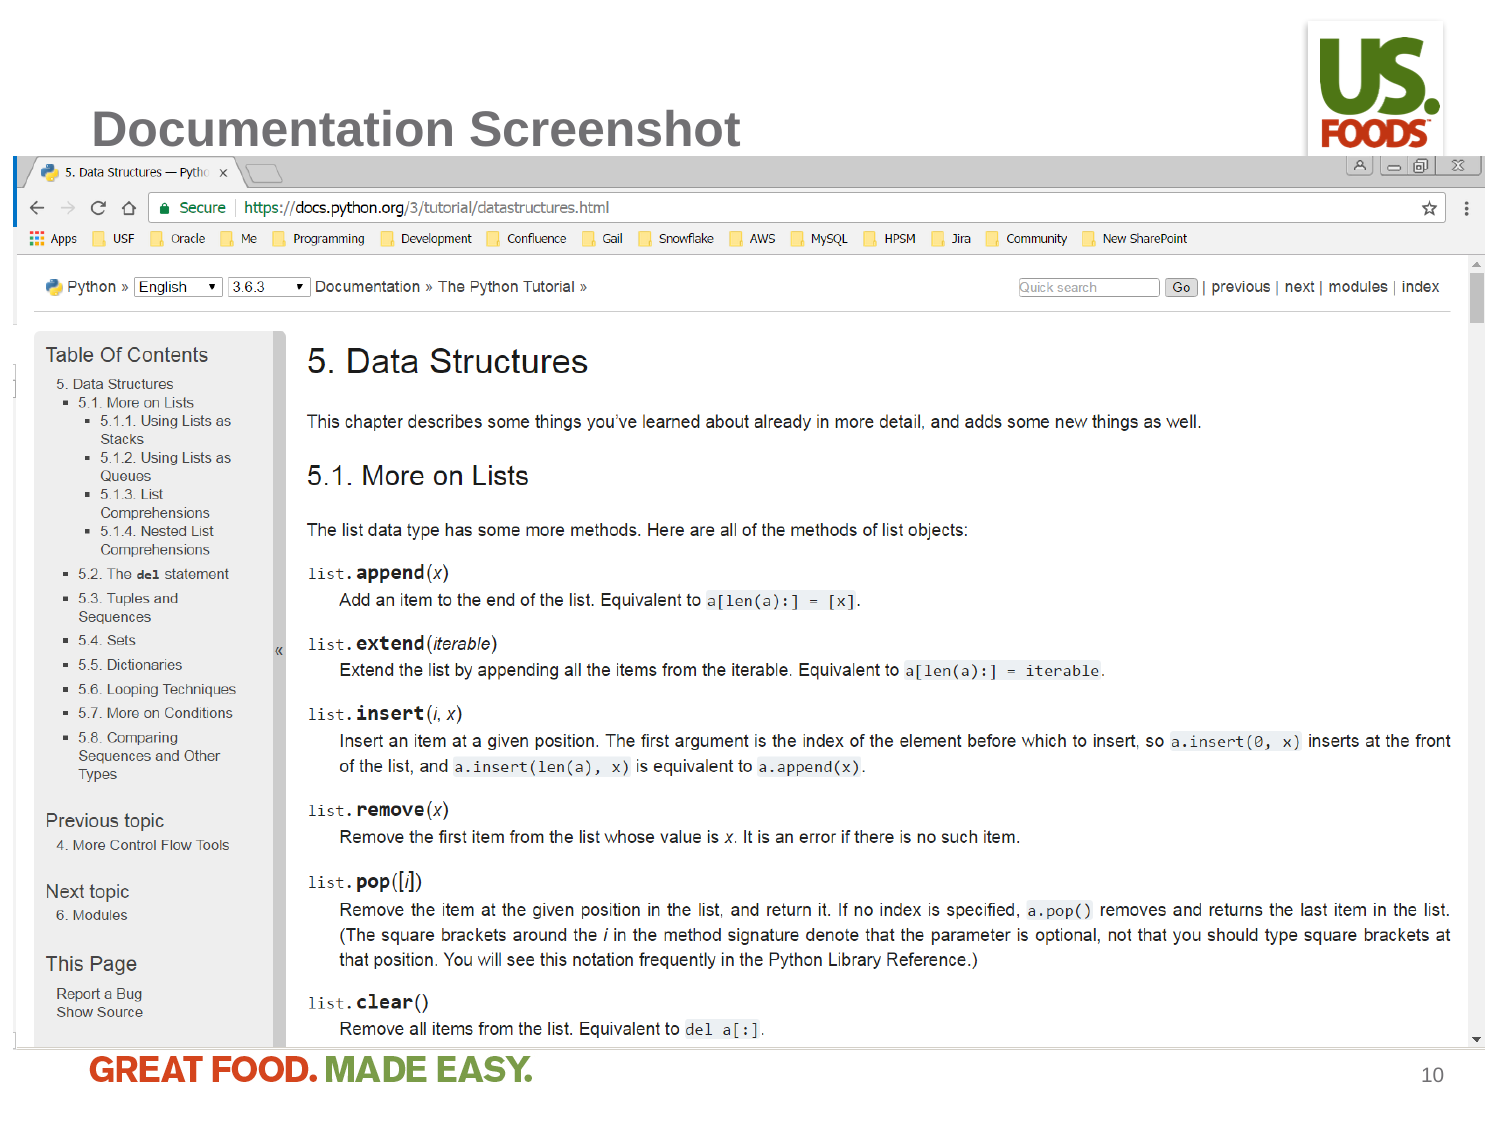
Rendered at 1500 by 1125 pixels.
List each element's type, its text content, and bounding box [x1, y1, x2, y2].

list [12, 156, 1486, 1051]
picture [66, 1051, 557, 1117]
title Documentation Screenshot [91, 16, 1277, 155]
picture [1320, 37, 1440, 148]
